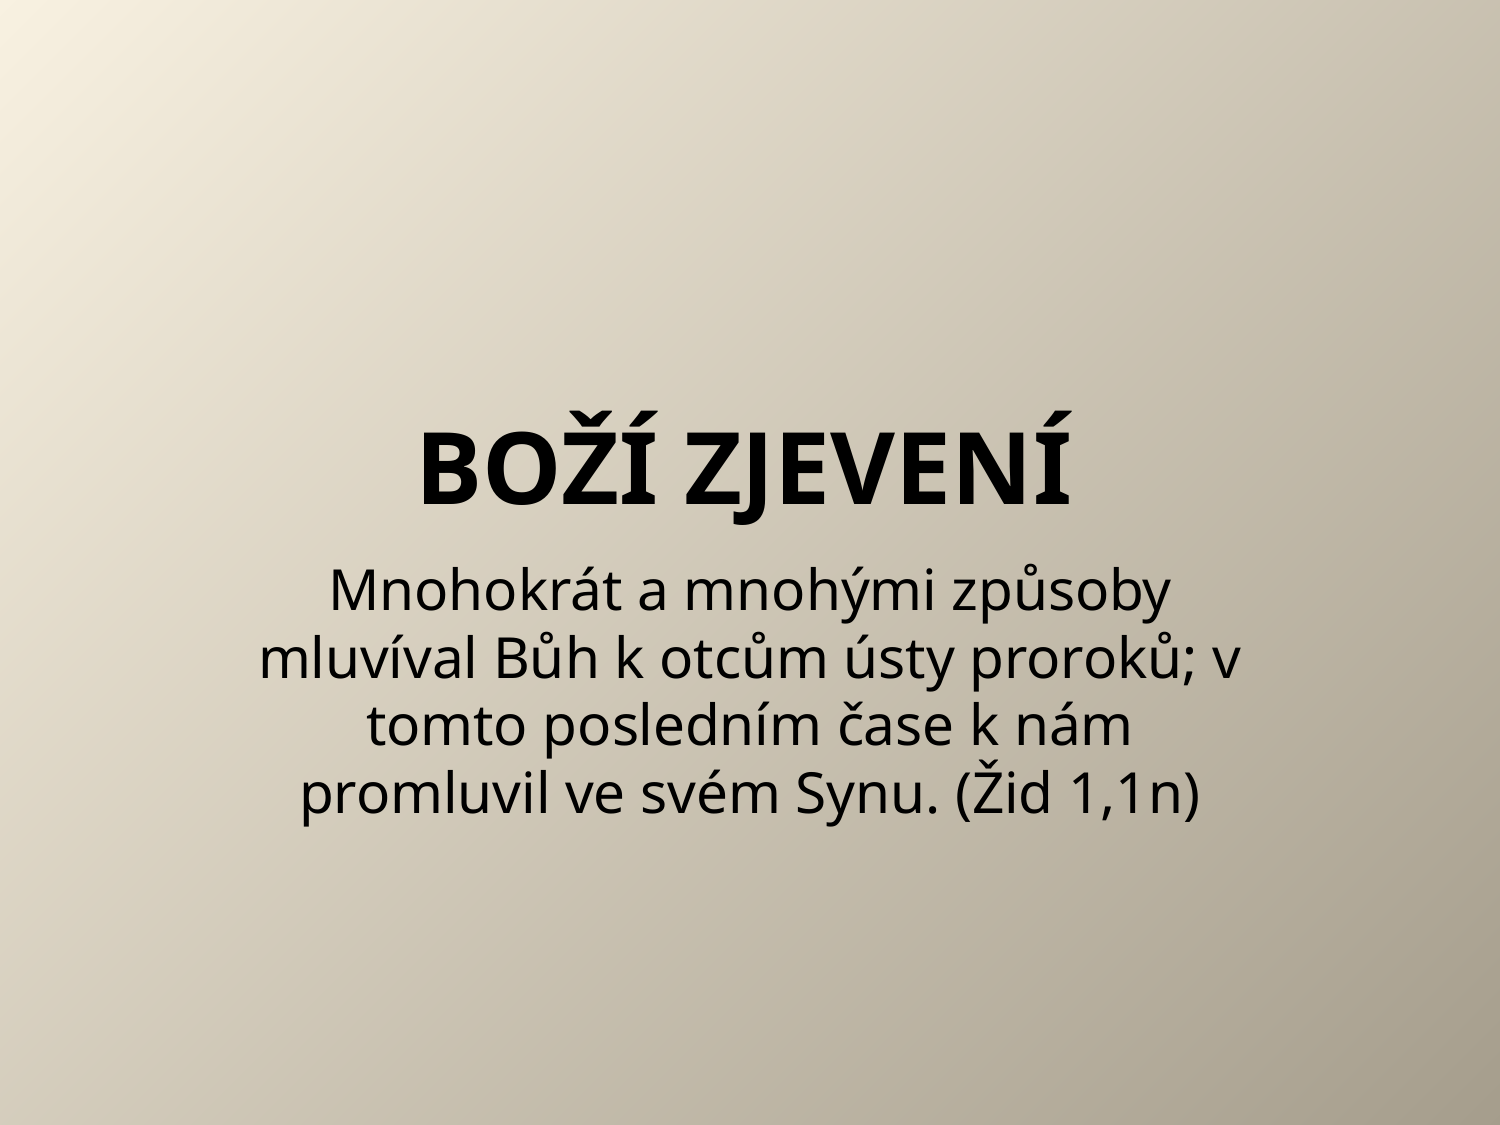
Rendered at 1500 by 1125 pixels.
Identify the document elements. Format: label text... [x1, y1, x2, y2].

title Boží Zjevení [69, 224, 1420, 525]
subtitle Mnohokrát a mnohými způsoby mluvíval Bůh k otcům ústy proroků; v tomto posledním čase k nám promluvil ve svém Synu. (Žid 1,1n) [225, 546, 1275, 834]
